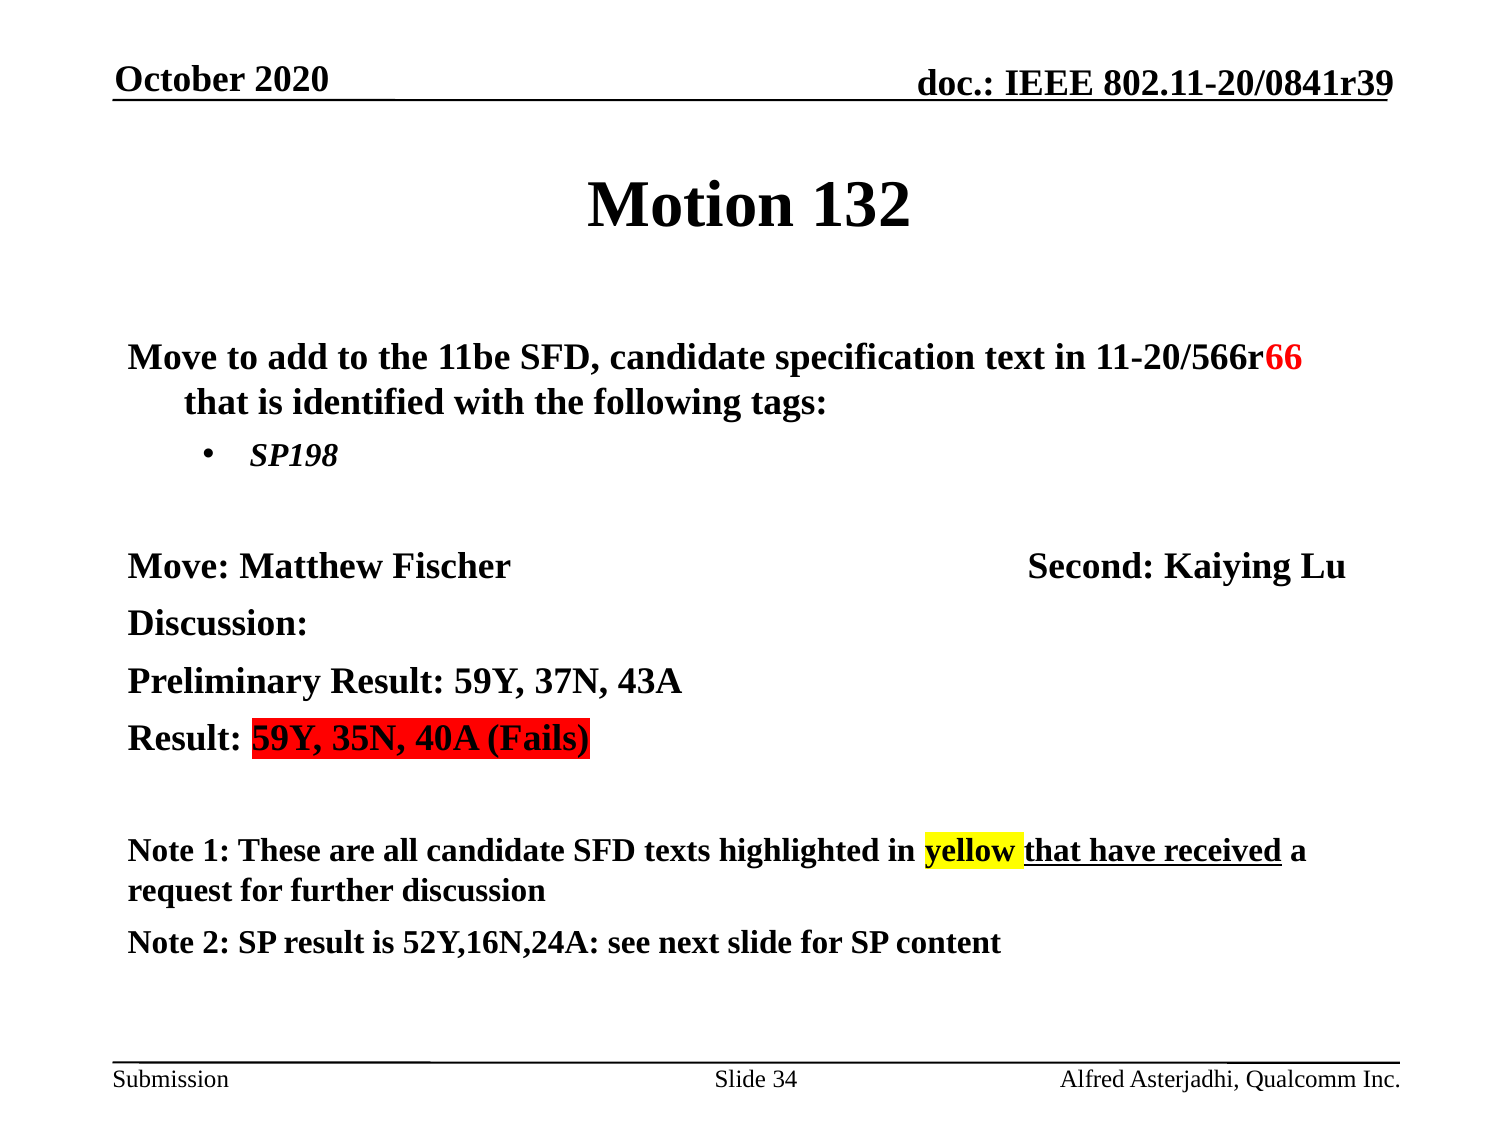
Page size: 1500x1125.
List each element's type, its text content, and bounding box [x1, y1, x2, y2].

slide_number Slide 34 [712, 1061, 800, 1123]
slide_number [114, 54, 423, 100]
list Move to add to the 11be SFD, candidate specification text in 11-20/566r66 that is identified with the following tags: SP198 Move: Matthew Fischer Second: Kaiying Lu Discussion: Preliminary Result: 59Y, 37N, 43A Result: 59Y, 35N, 40A (Fails) Note 1: These are all candidate SFD texts highlighted in yellow that have received a request for further discussion Note 2: SP result is 52Y,16N,24A: see next slide for SP content [112, 324, 1388, 1000]
title Motion 132 [112, 112, 1388, 288]
footer Alfred Asterjadhi, Qualcomm Inc. [878, 1061, 1402, 1093]
